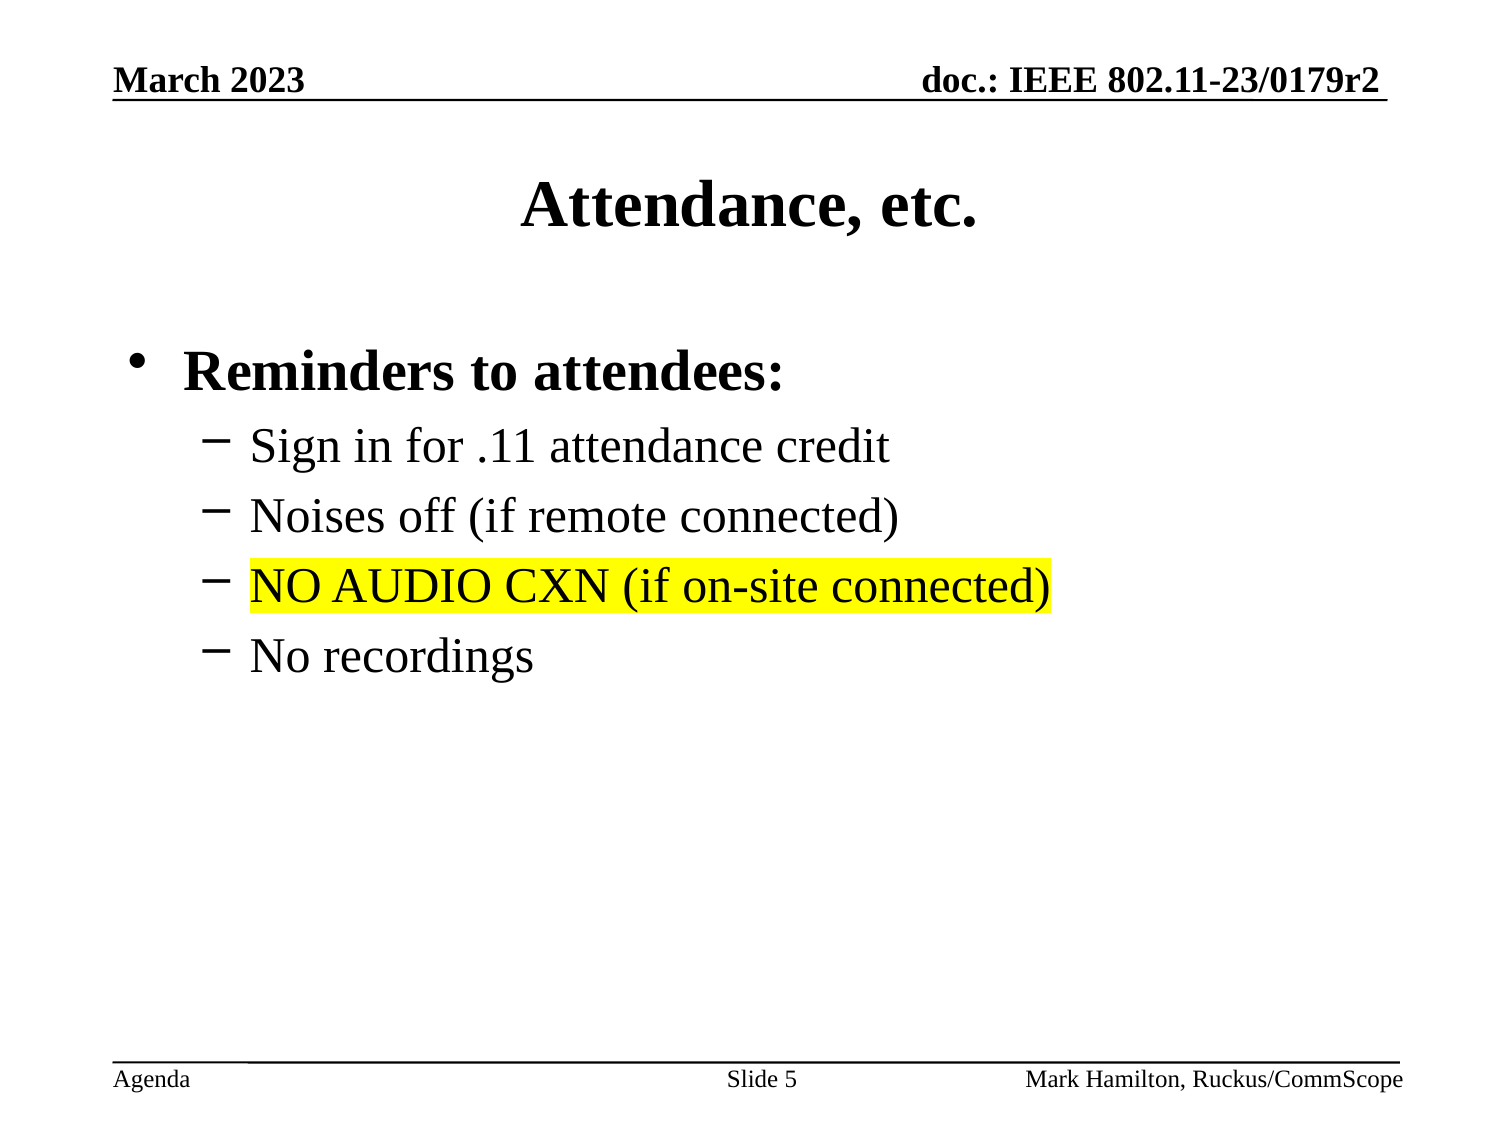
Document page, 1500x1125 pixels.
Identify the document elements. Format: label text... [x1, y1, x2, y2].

title Attendance, etc. [112, 112, 1388, 288]
list Reminders to attendees: Sign in for .11 attendance credit Noises off (if remote connected) NO AUDIO CXN (if on-site connected) No recordings [112, 324, 1388, 1000]
